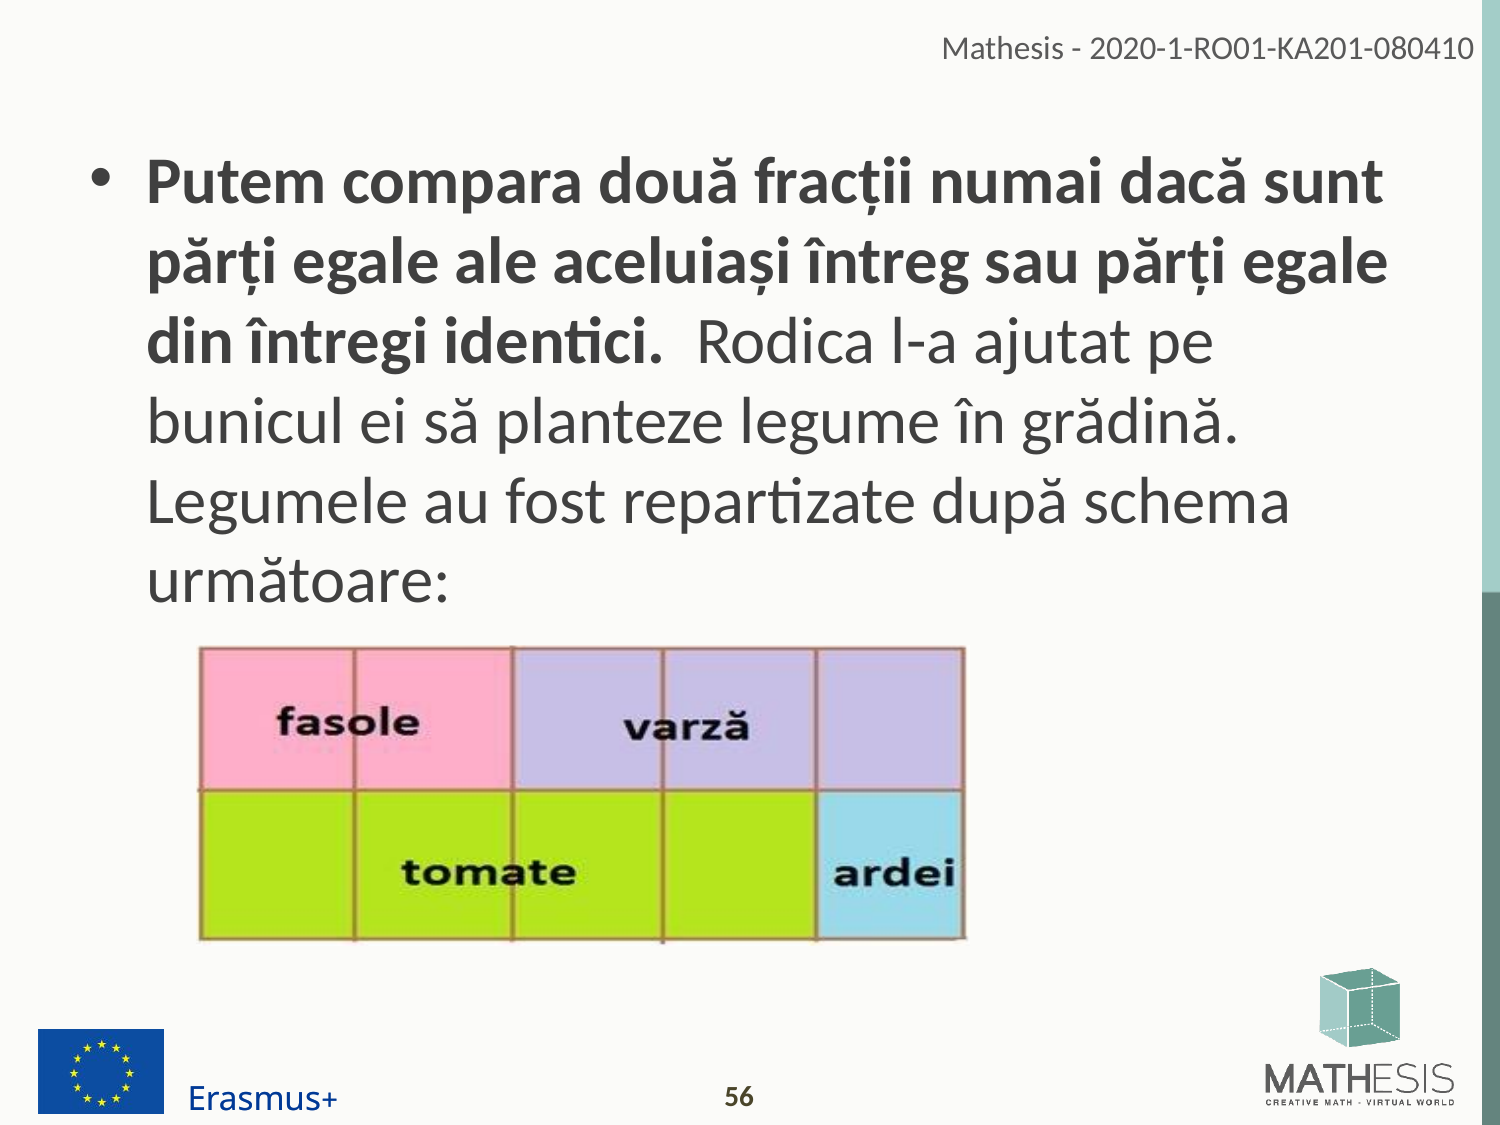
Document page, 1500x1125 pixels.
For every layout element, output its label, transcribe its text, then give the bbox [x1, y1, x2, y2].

picture [195, 644, 971, 946]
picture [38, 1029, 164, 1114]
list Putem compara două fracții numai dacă sunt părți egale ale aceluiași întreg sau părți egale din întregi identici. Rodica l-a ajutat pe bunicul ei să planteze legume în grădină. Legumele au fost repartizate după schema următoare: [75, 129, 1425, 1005]
